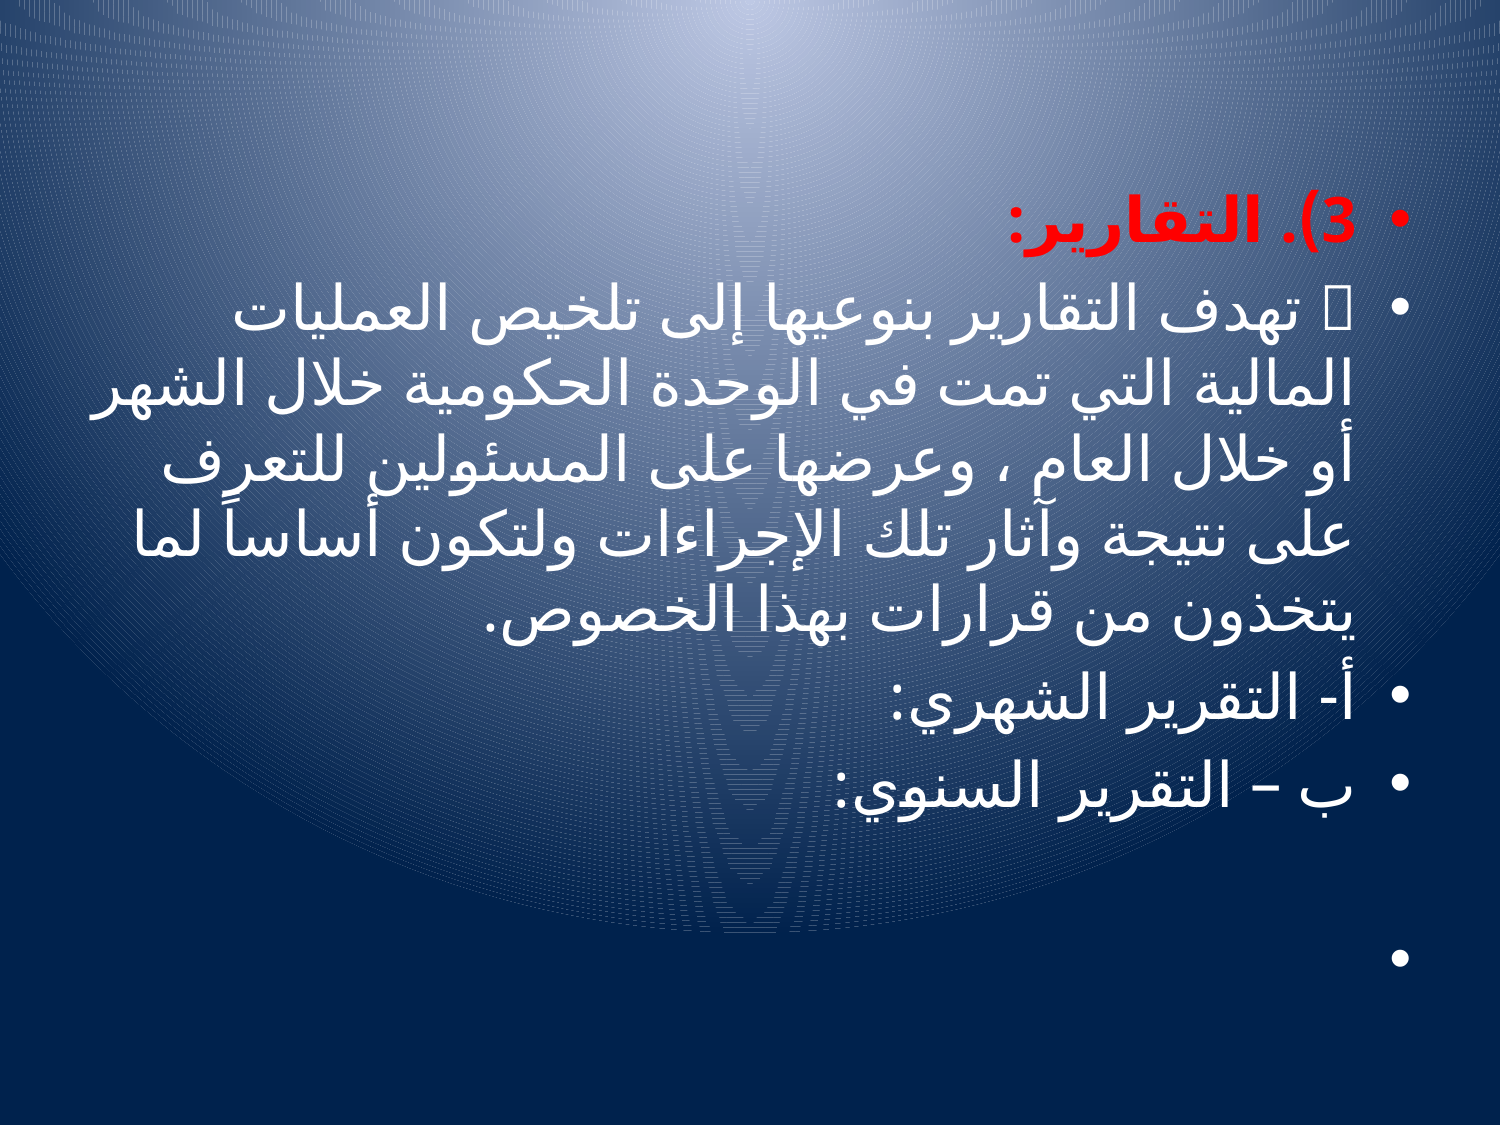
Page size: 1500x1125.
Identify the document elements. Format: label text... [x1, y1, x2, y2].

list 3). التقارير:  تهدف التقارير بنوعيها إلى تلخيص العمليات المالية التي تمت في الوحدة الحكومية خلال الشهر أو خلال العام ، وعرضها على المسئولين للتعرف على نتيجة وآثار تلك الإجراءات ولتكون أساساً لما يتخذون من قرارات بهذا الخصوص. أ- التقرير الشهري: ب – التقرير السنوي: [75, 172, 1425, 1005]
